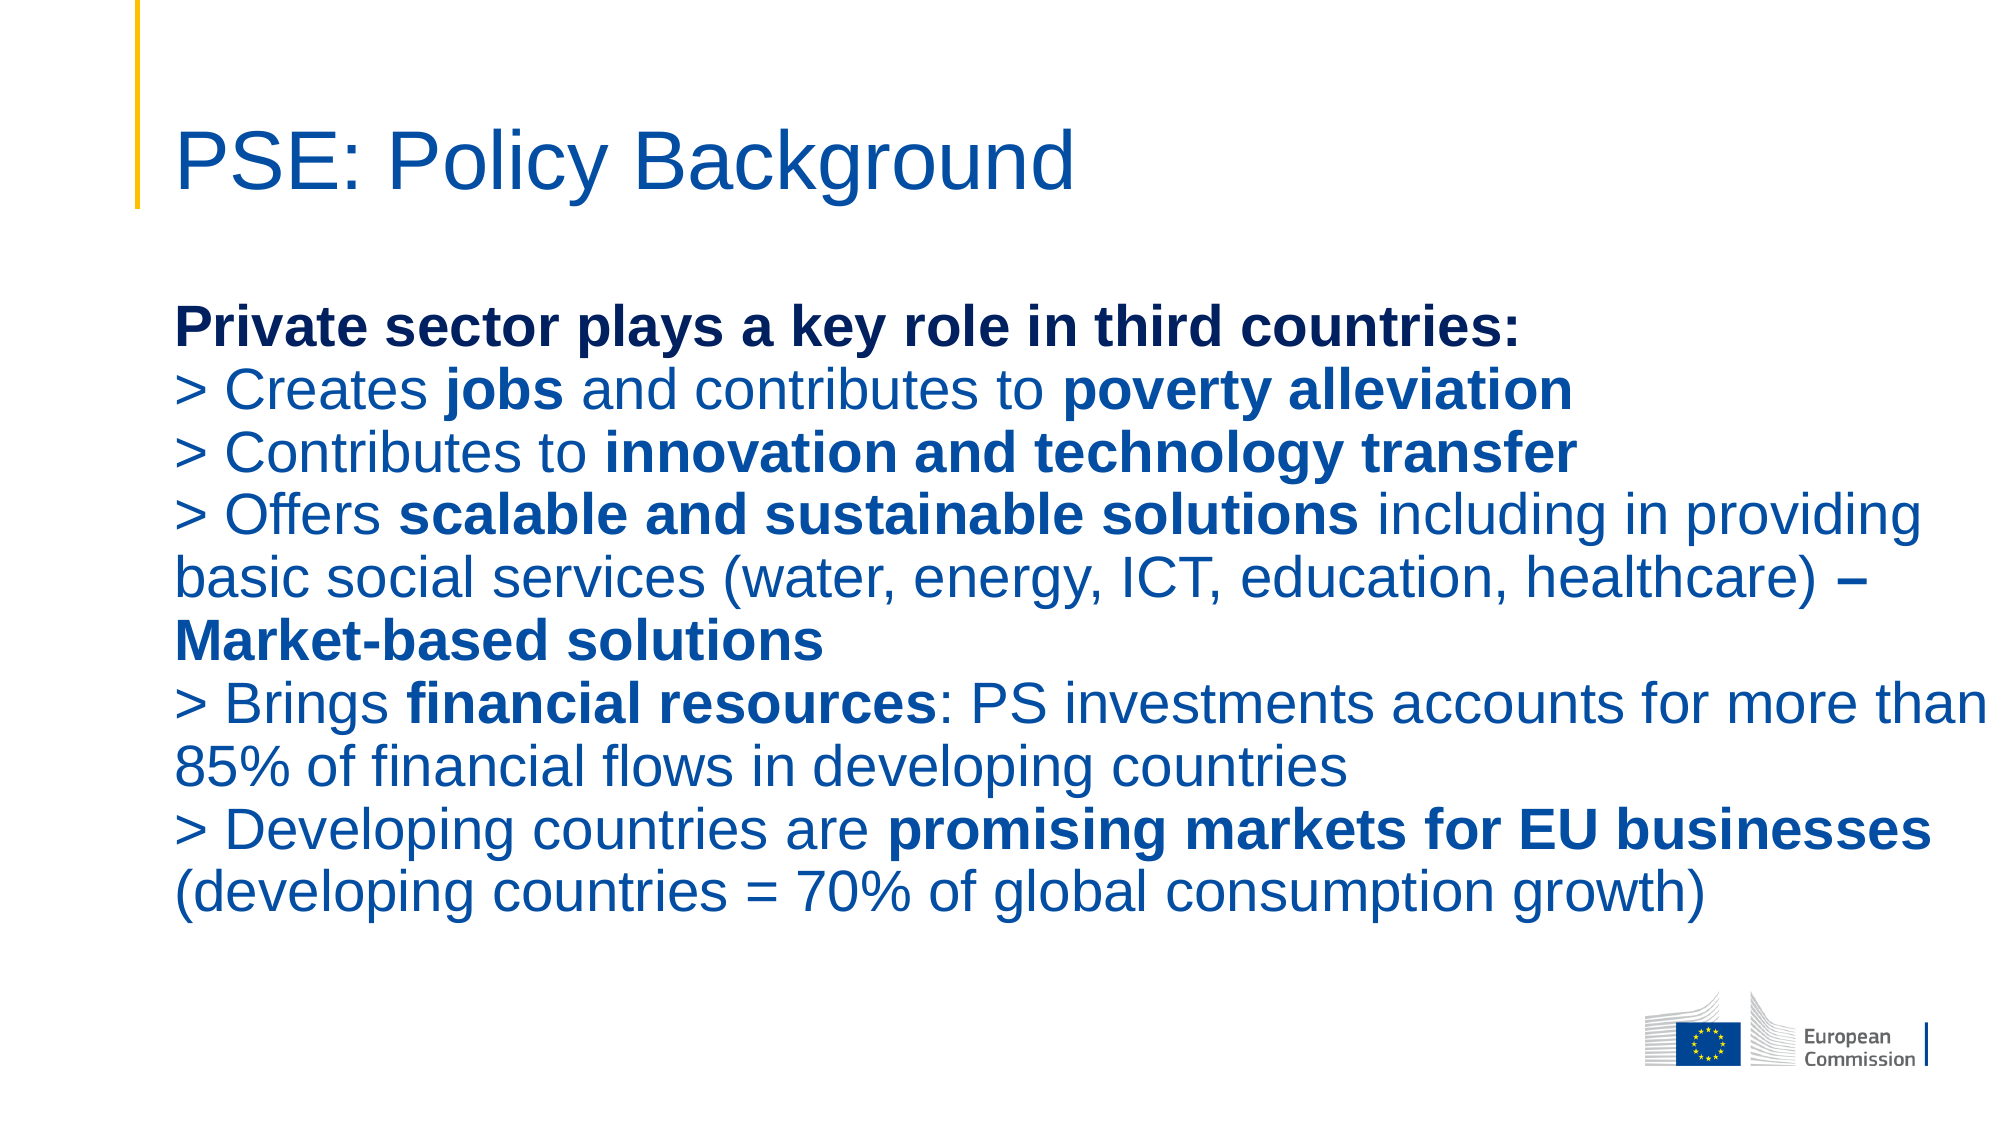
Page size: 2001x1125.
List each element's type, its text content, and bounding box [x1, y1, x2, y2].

picture [1645, 991, 1928, 1066]
title PSE: Policy Background [159, 79, 1885, 208]
text_box Private sector plays a key role in third countries: > Creates jobs and contributes to poverty alleviation > Contributes to innovation and technology transfer > Offers scalable and sustainable solutions including in providing basic social services (water, energy, ICT, education, healthcare) – Market-based solutions > Brings financial resources: PS investments accounts for more than 85% of financial flows in developing countries > Developing countries are promising markets for EU businesses (developing countries = 70% of global consumption growth) [159, 280, 2000, 925]
